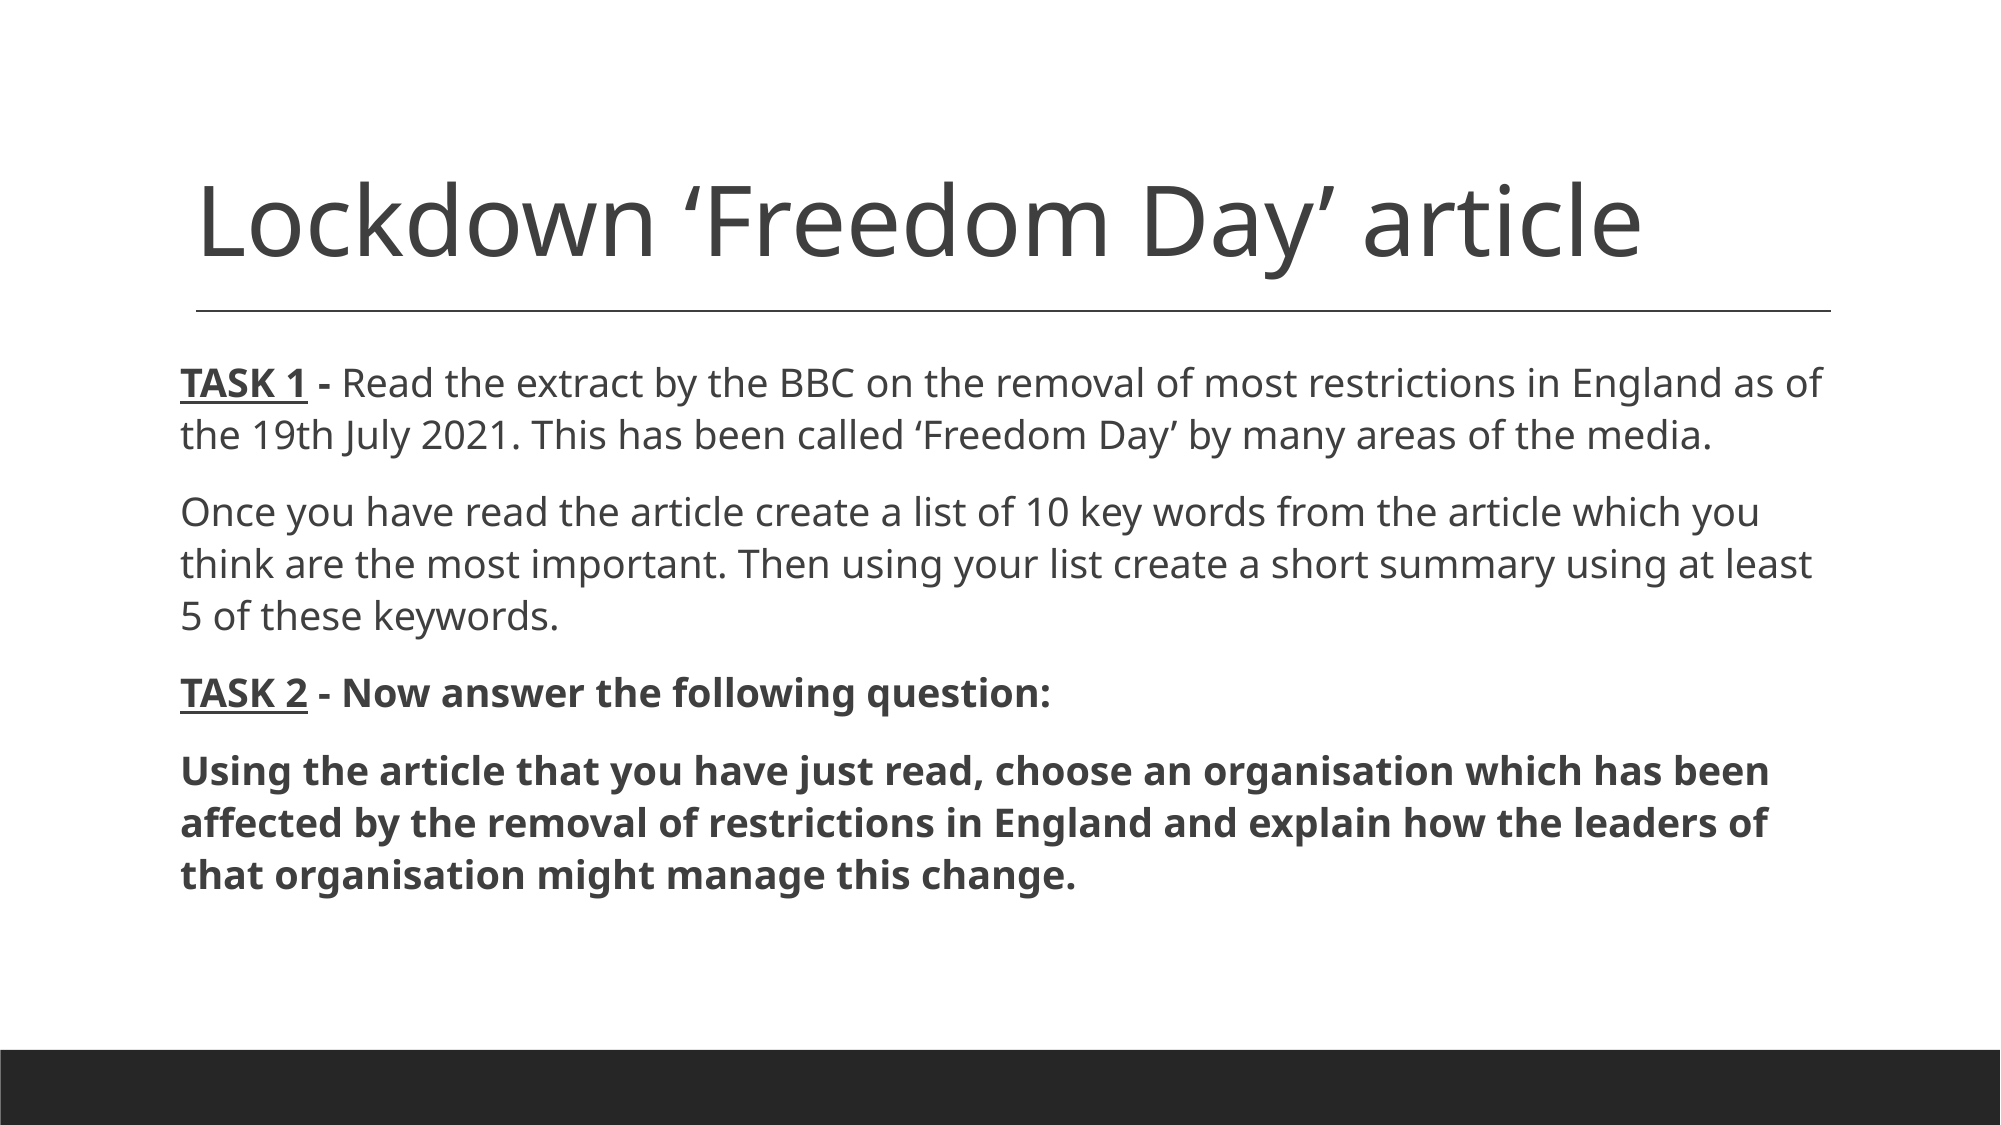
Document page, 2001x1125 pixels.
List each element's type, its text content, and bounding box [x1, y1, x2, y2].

title Lockdown ‘Freedom Day’ article [180, 47, 1830, 285]
list TASK 1 - Read the extract by the BBC on the removal of most restrictions in England as of the 19th July 2021. This has been called ‘Freedom Day’ by many areas of the media. Once you have read the article create a list of 10 key words from the article which you think are the most important. Then using your list create a short summary using at least 5 of these keywords. TASK 2 - Now answer the following question: Using the article that you have just read, choose an organisation which has been affected by the removal of restrictions in England and explain how the leaders of that organisation might manage this change. [180, 345, 1830, 963]
